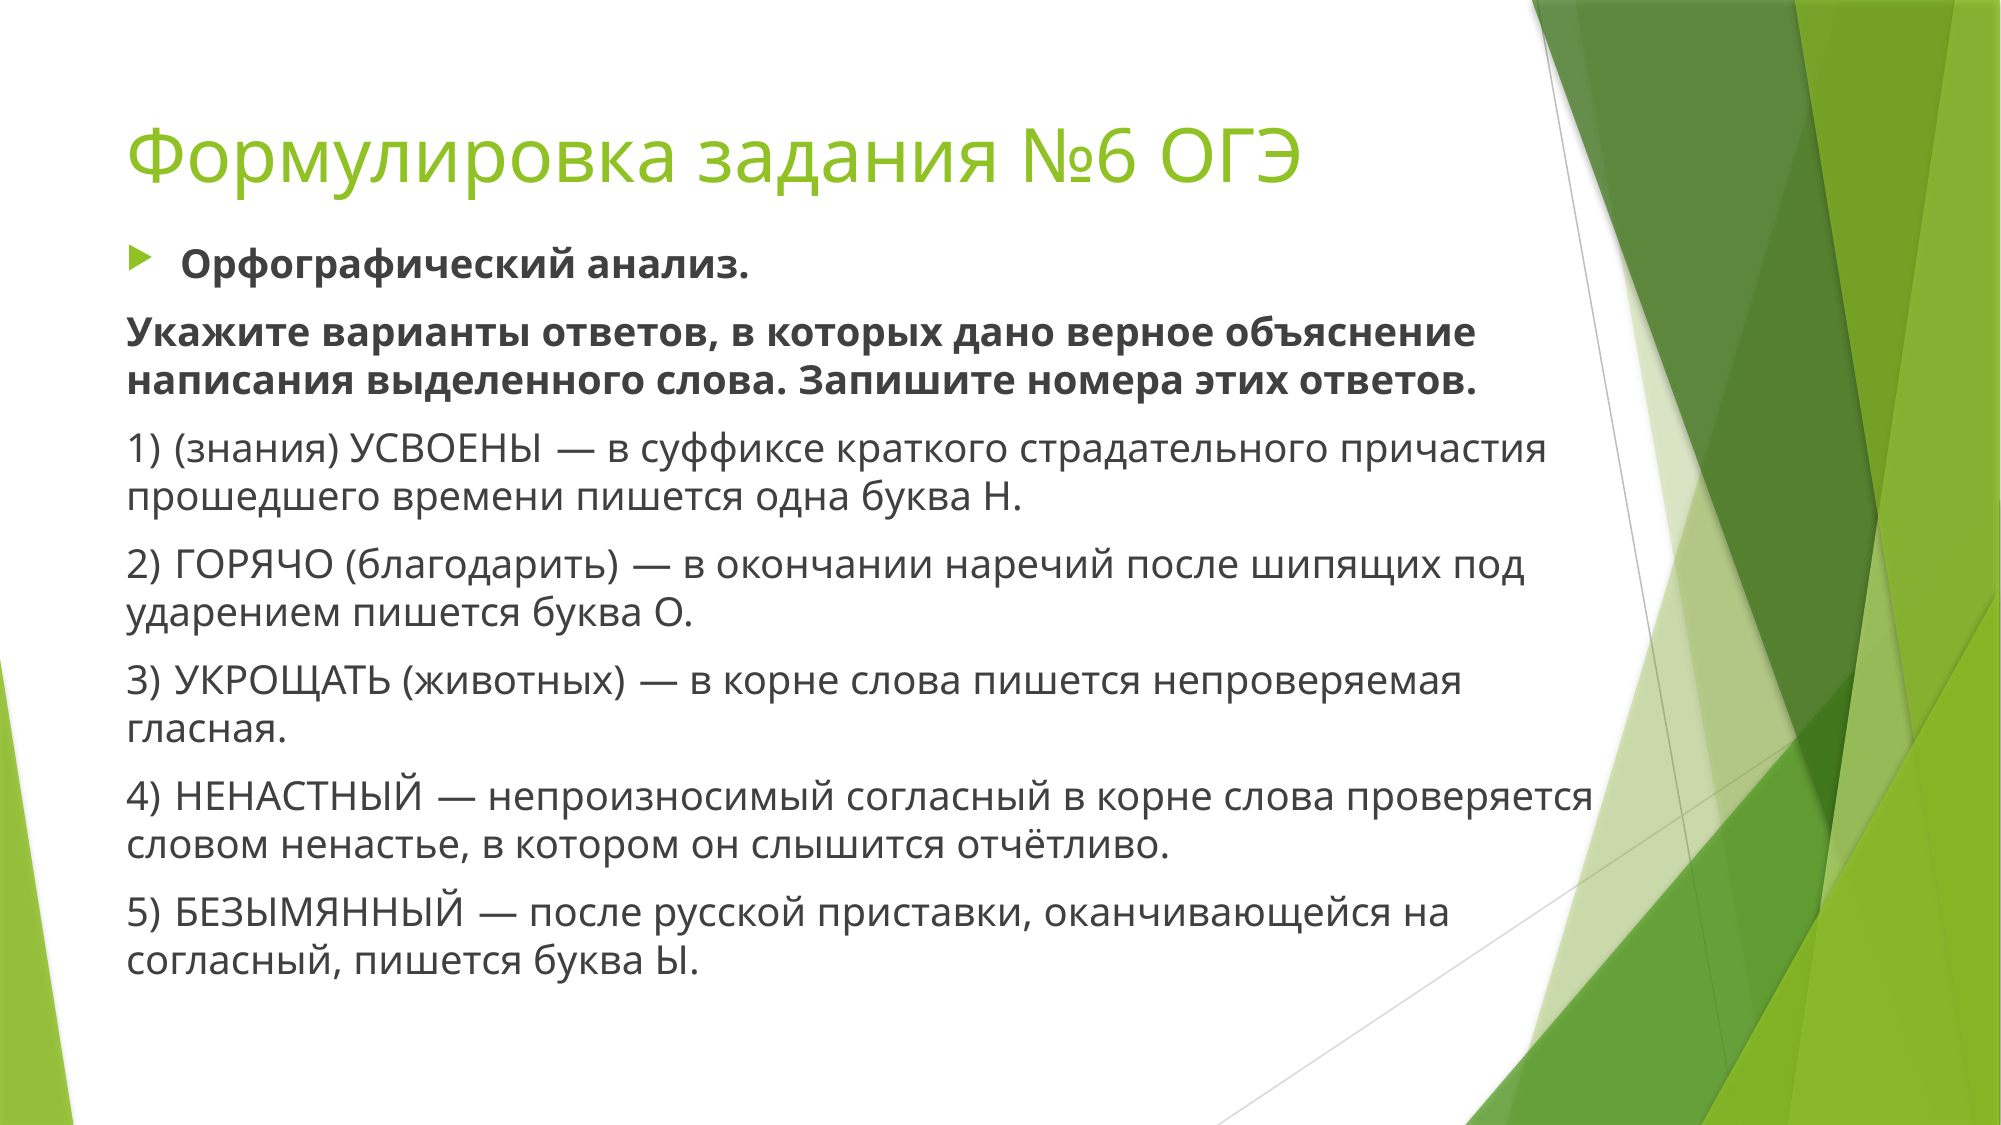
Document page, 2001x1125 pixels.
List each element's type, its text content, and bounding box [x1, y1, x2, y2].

title Формулировка задания №6 ОГЭ [111, 99, 1522, 230]
list Орфографический анализ. Укажите варианты ответов, в которых дано верное объяснение написания выделенного слова. Запишите номера этих ответов. 1) (знания) УСВОЕНЫ — в суффиксе краткого страдательного причастия прошедшего времени пишется одна буква Н. 2) ГОРЯЧО (благодарить) — в окончании наречий после шипящих под ударением пишется буква О. 3) УКРОЩАТЬ (животных) — в корне слова пишется непроверяемая гласная. 4) НЕНАСТНЫЙ — непроизносимый согласный в корне слова проверяется словом ненастье, в котором он слышится отчётливо. 5) БЕЗЫМЯННЫЙ — после русской приставки, оканчивающейся на согласный, пишется буква Ы. [111, 230, 1637, 992]
